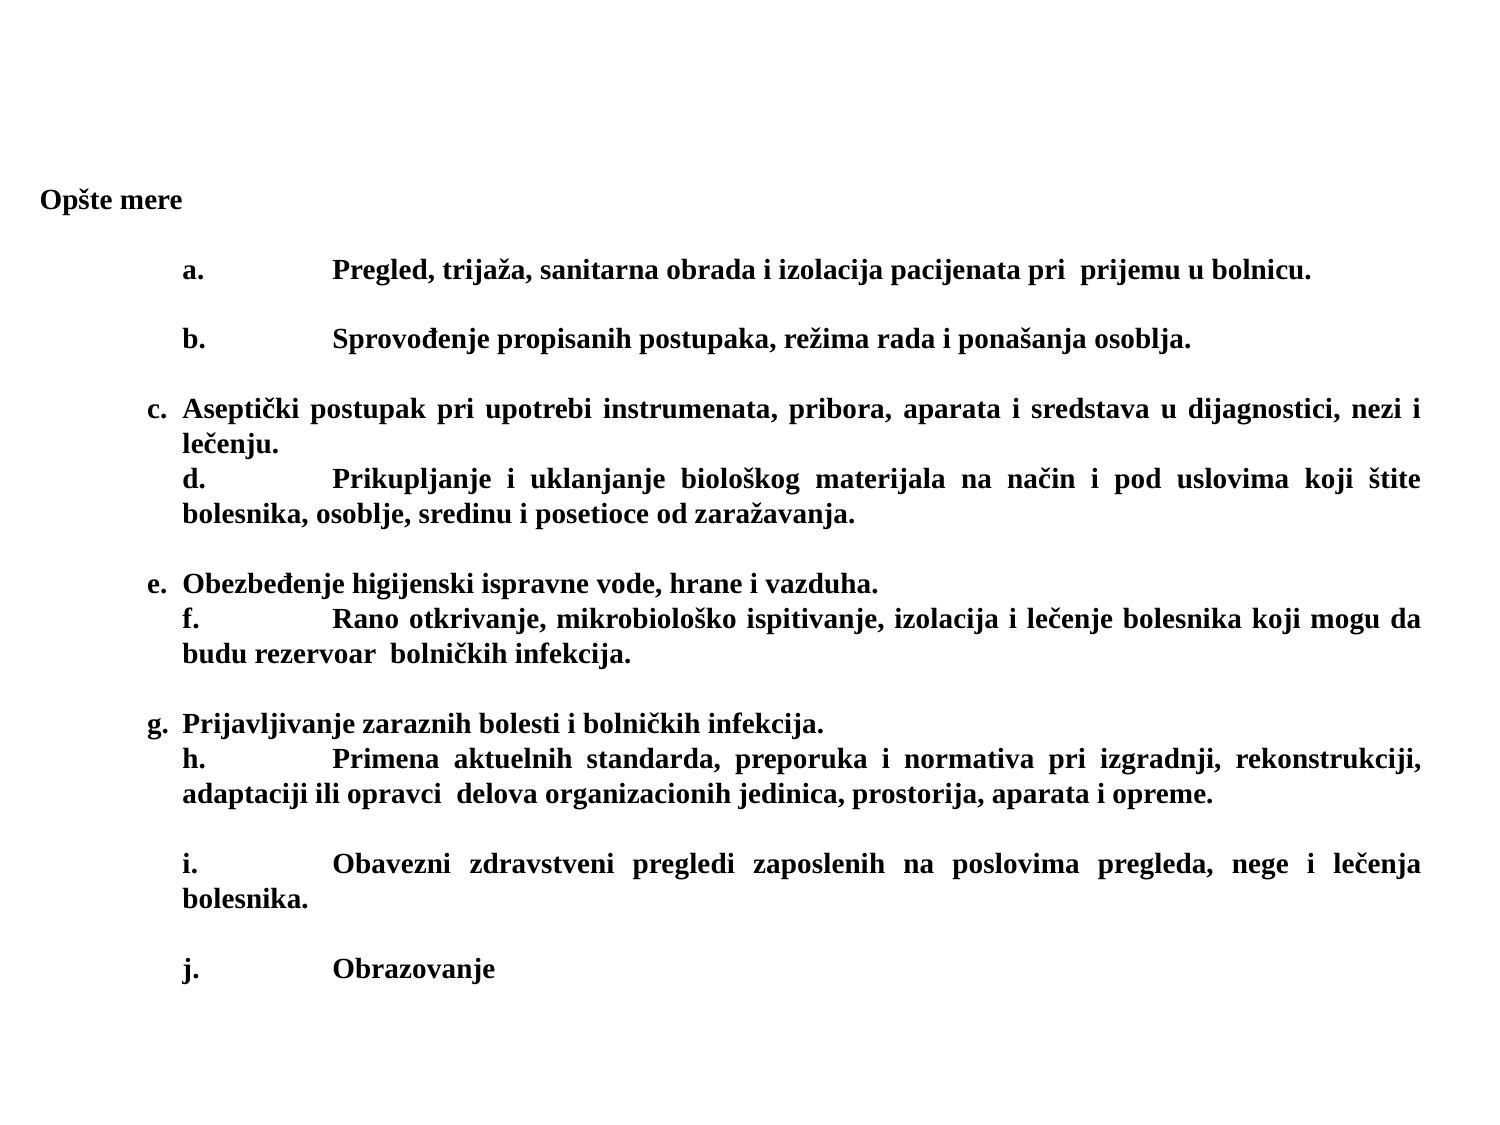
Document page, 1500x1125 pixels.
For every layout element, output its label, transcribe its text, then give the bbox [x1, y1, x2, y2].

text_box Opšte mere a. Pregled, trijaža, sanitarna obrada i izolacija pacijenata pri prijemu u bolnicu. b. Sprovođenje propisanih postupaka, režima rada i ponašanja osoblja. Aseptički postupak pri upotrebi instrumenata, pribora, aparata i sredstava u dijagnostici, nezi i lečenju. d. Prikupljanje i uklanjanje biološkog materijala na način i pod uslovima koji štite bolesnika, osoblje, sredinu i posetioce od zaražavanja. Obezbeđenje higijenski ispravne vode, hrane i vazduha. f. Rano otkrivanje, mikrobiološko ispitivanje, izolacija i lečenje bolesnika koji mogu da budu rezervoar bolničkih infekcija. Prijavljivanje zaraznih bolesti i bolničkih infekcija. h. Primena aktuelnih standarda, preporuka i normativa pri izgradnji, rekonstrukciji, adaptaciji ili opravci delova organizacionih jedinica, prostorija, aparata i opreme. i. Obavezni zdravstveni pregledi zaposlenih na poslovima pregleda, nege i lečenja bolesnika. j. Obrazovanje [17, 172, 1438, 1097]
